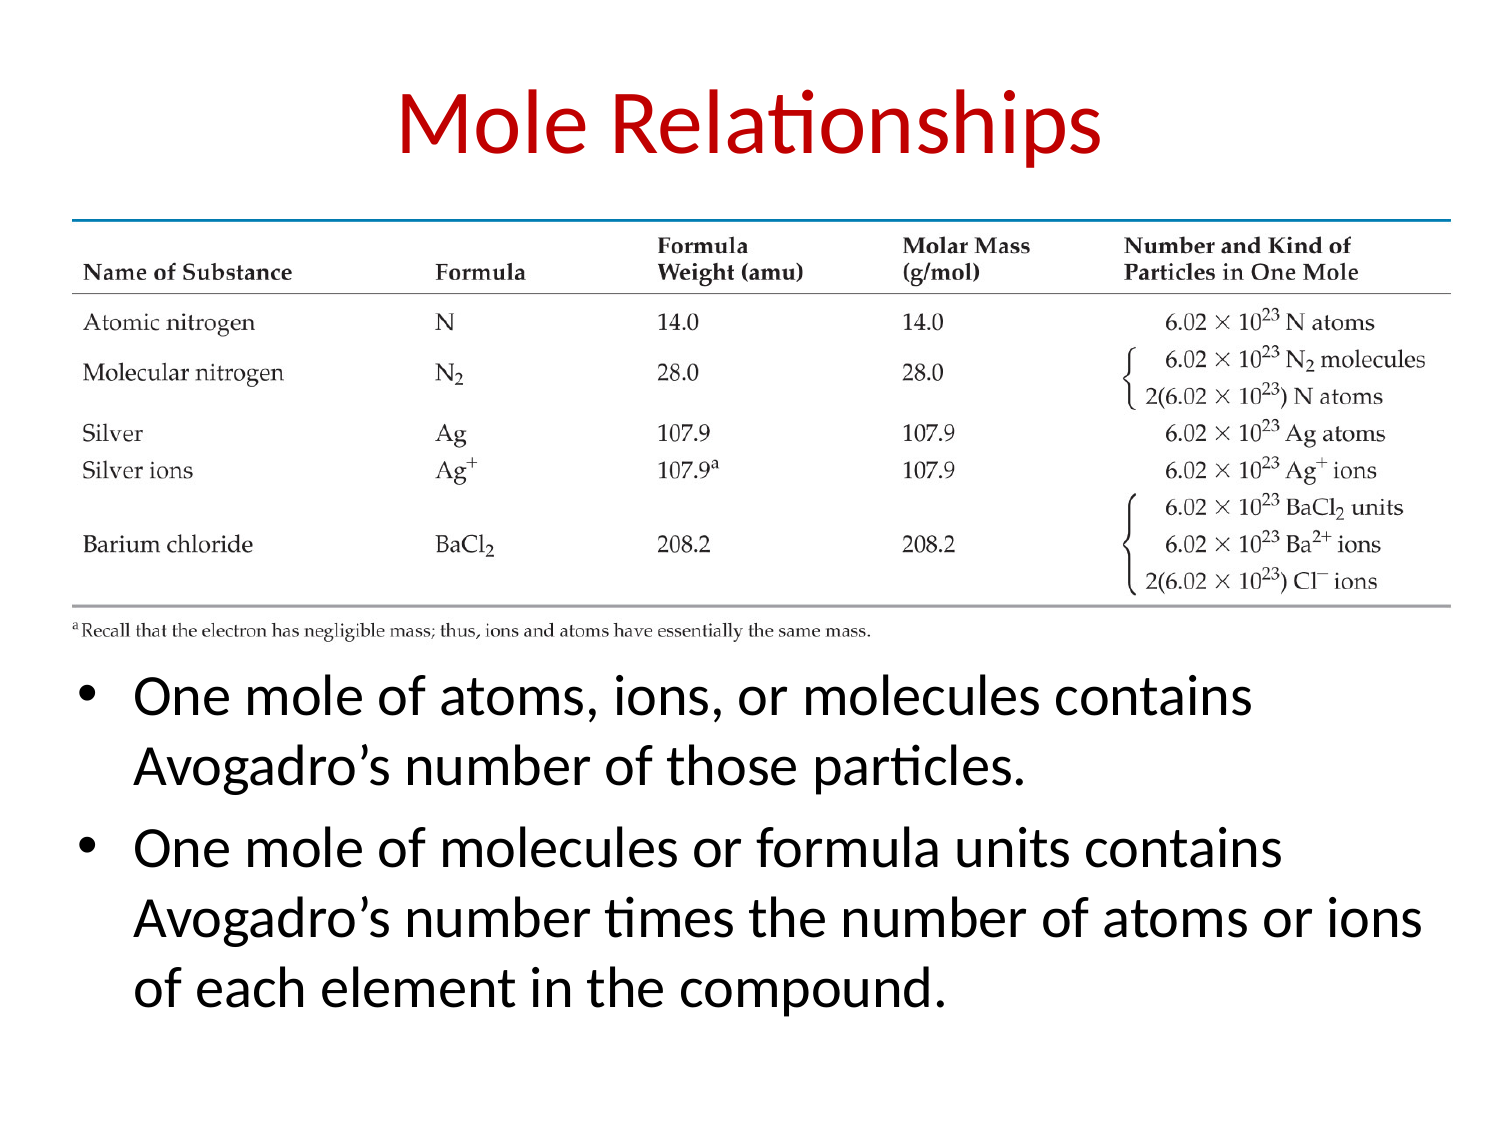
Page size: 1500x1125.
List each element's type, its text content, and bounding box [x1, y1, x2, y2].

text_box Mole Relationships [0, 54, 1500, 243]
picture [63, 219, 1459, 646]
text_box One mole of atoms, ions, or molecules contains Avogadro’s number of those particles. One mole of molecules or formula units contains Avogadro’s number times the number of atoms or ions of each element in the compound. [62, 652, 1450, 1063]
